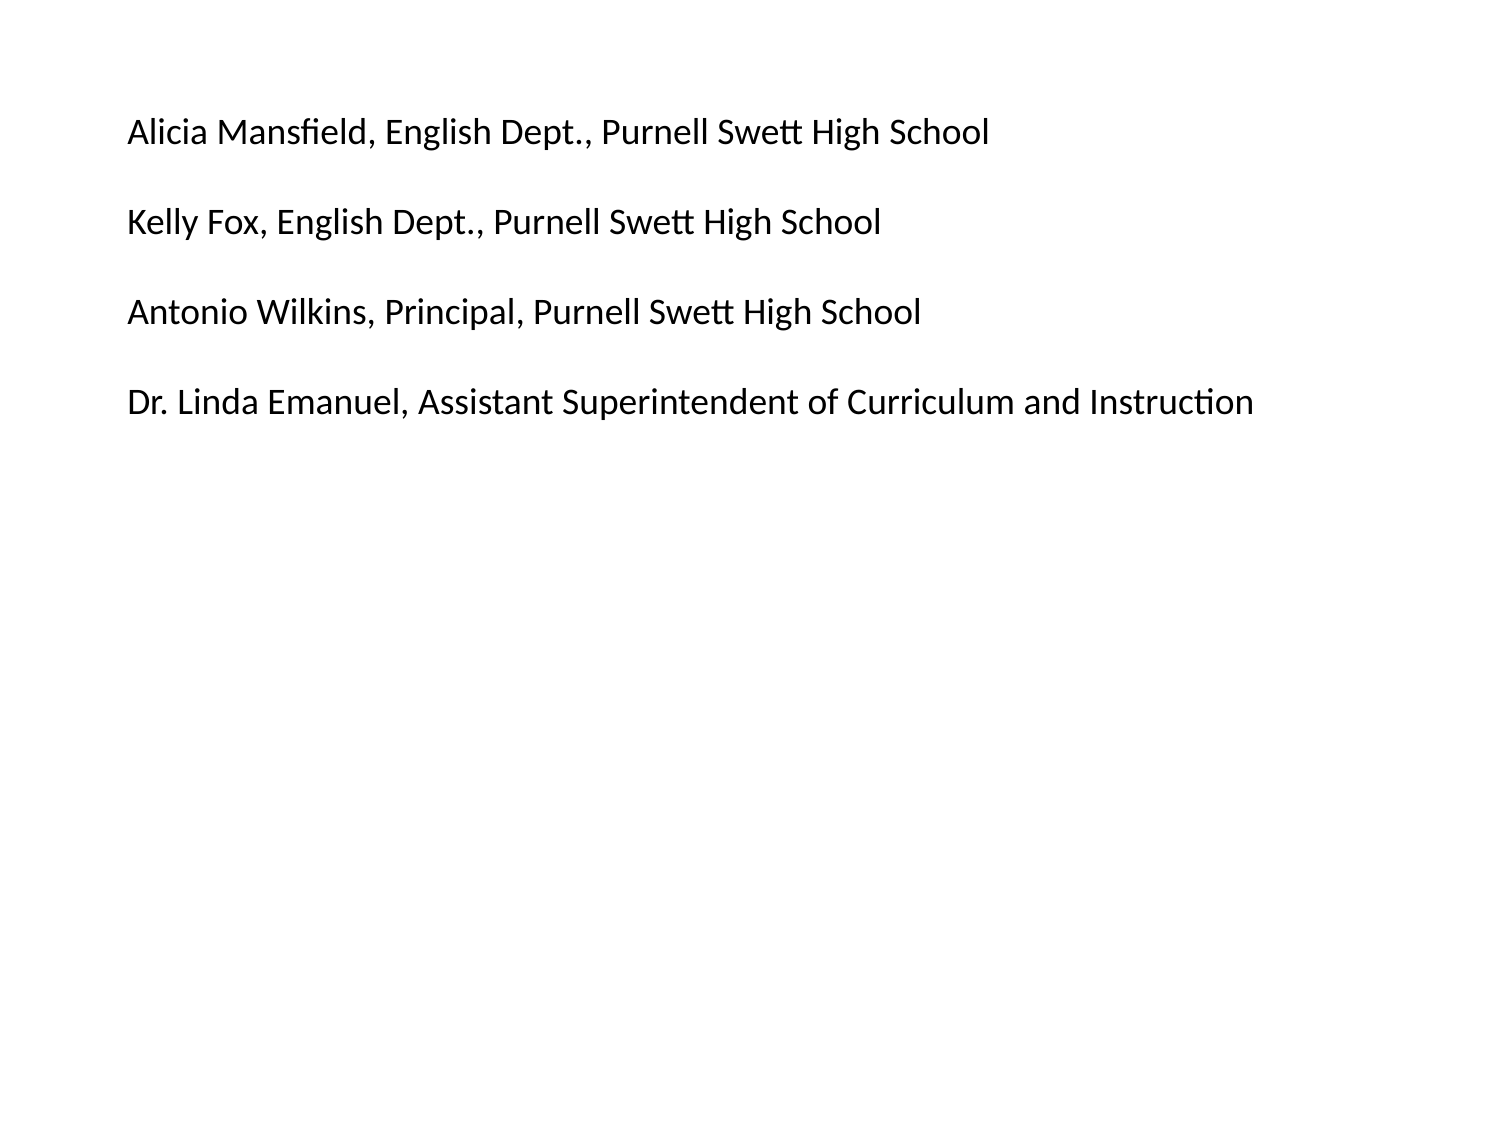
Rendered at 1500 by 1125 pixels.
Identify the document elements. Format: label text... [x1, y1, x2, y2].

text_box Alicia Mansfield, English Dept., Purnell Swett High School Kelly Fox, English Dept., Purnell Swett High School Antonio Wilkins, Principal, Purnell Swett High School Dr. Linda Emanuel, Assistant Superintendent of Curriculum and Instruction [112, 99, 1363, 475]
